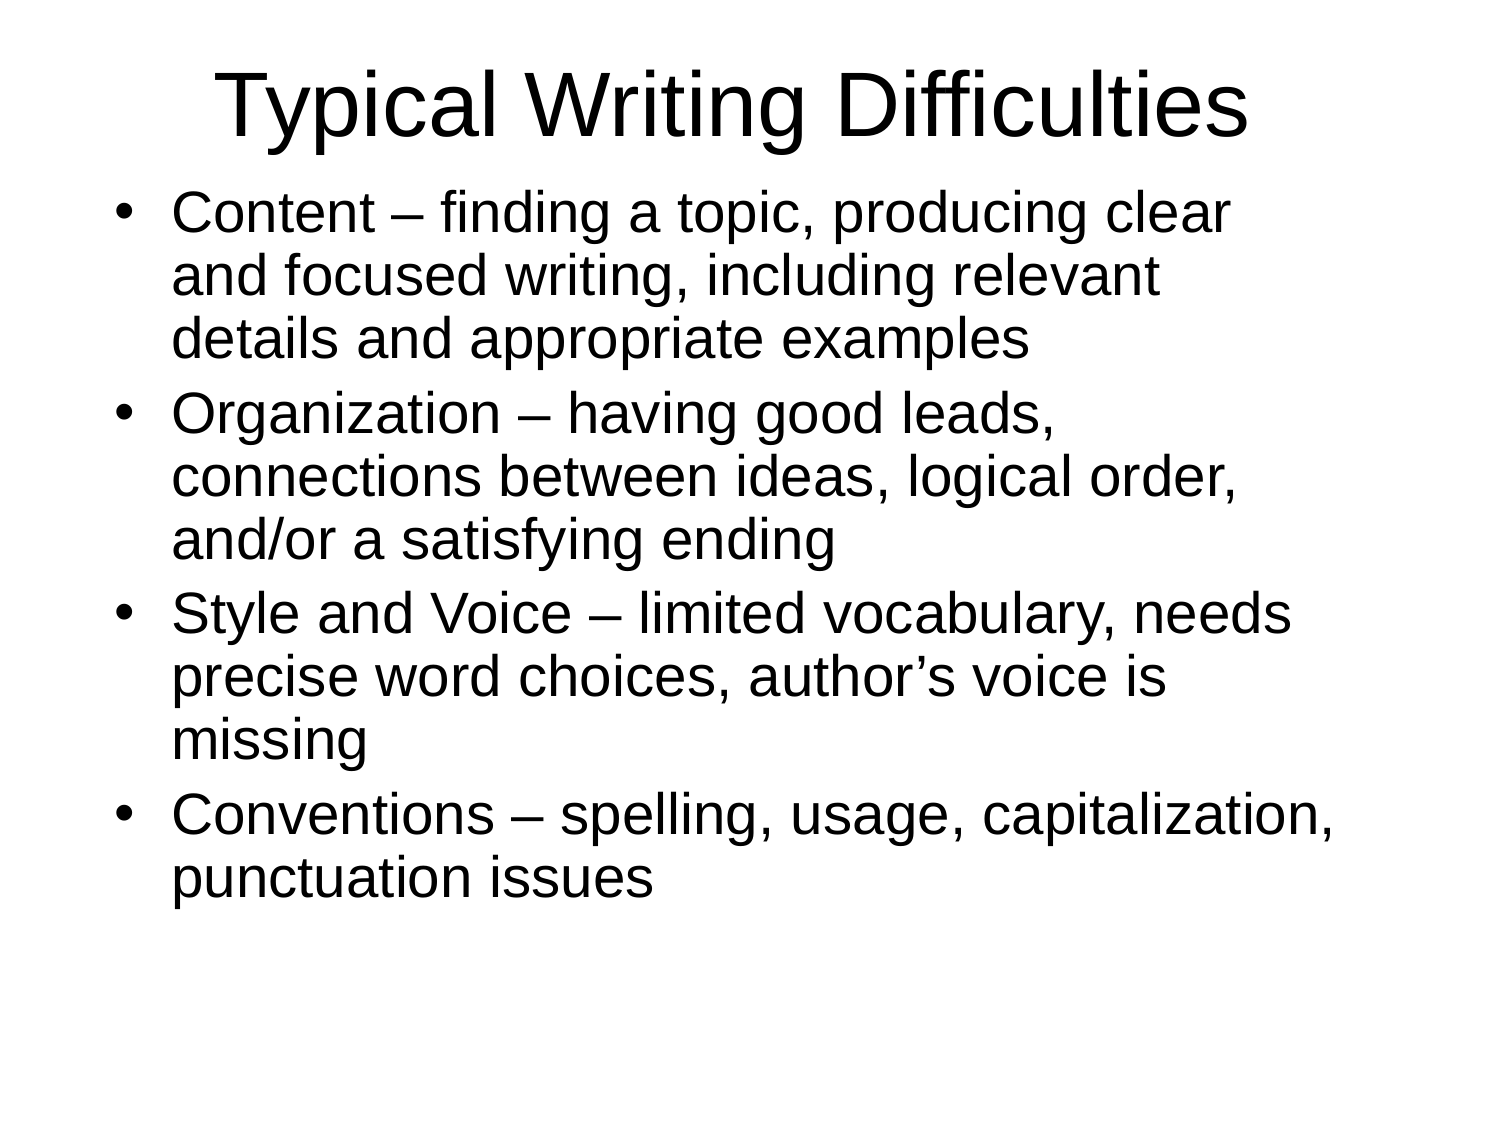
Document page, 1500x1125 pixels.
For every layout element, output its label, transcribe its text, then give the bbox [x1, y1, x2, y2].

list Content – finding a topic, producing clear and focused writing, including relevant details and appropriate examples Organization – having good leads, connections between ideas, logical order, and/or a satisfying ending Style and Voice – limited vocabulary, needs precise word choices, author’s voice is missing Conventions – spelling, usage, capitalization, punctuation issues [99, 174, 1363, 963]
title Typical Writing Difficulties [169, 37, 1297, 163]
